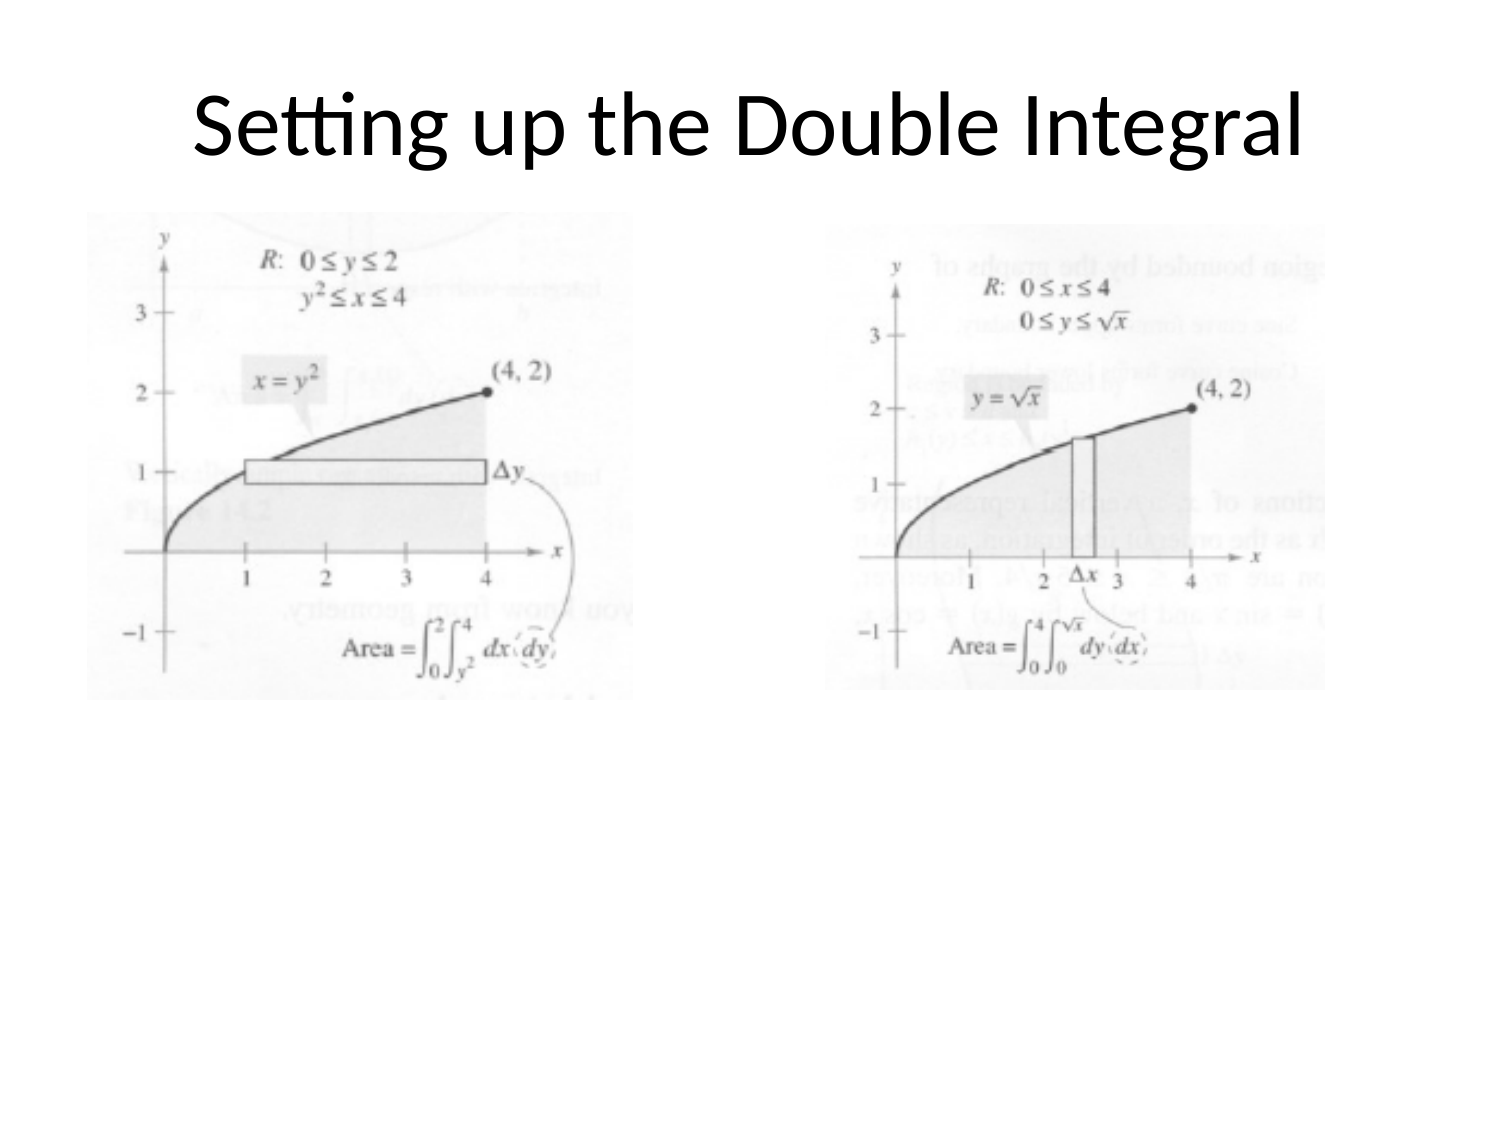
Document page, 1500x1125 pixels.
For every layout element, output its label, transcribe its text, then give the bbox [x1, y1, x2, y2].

picture [87, 212, 633, 701]
title Setting up the Double Integral [112, 24, 1388, 213]
picture [824, 224, 1326, 691]
